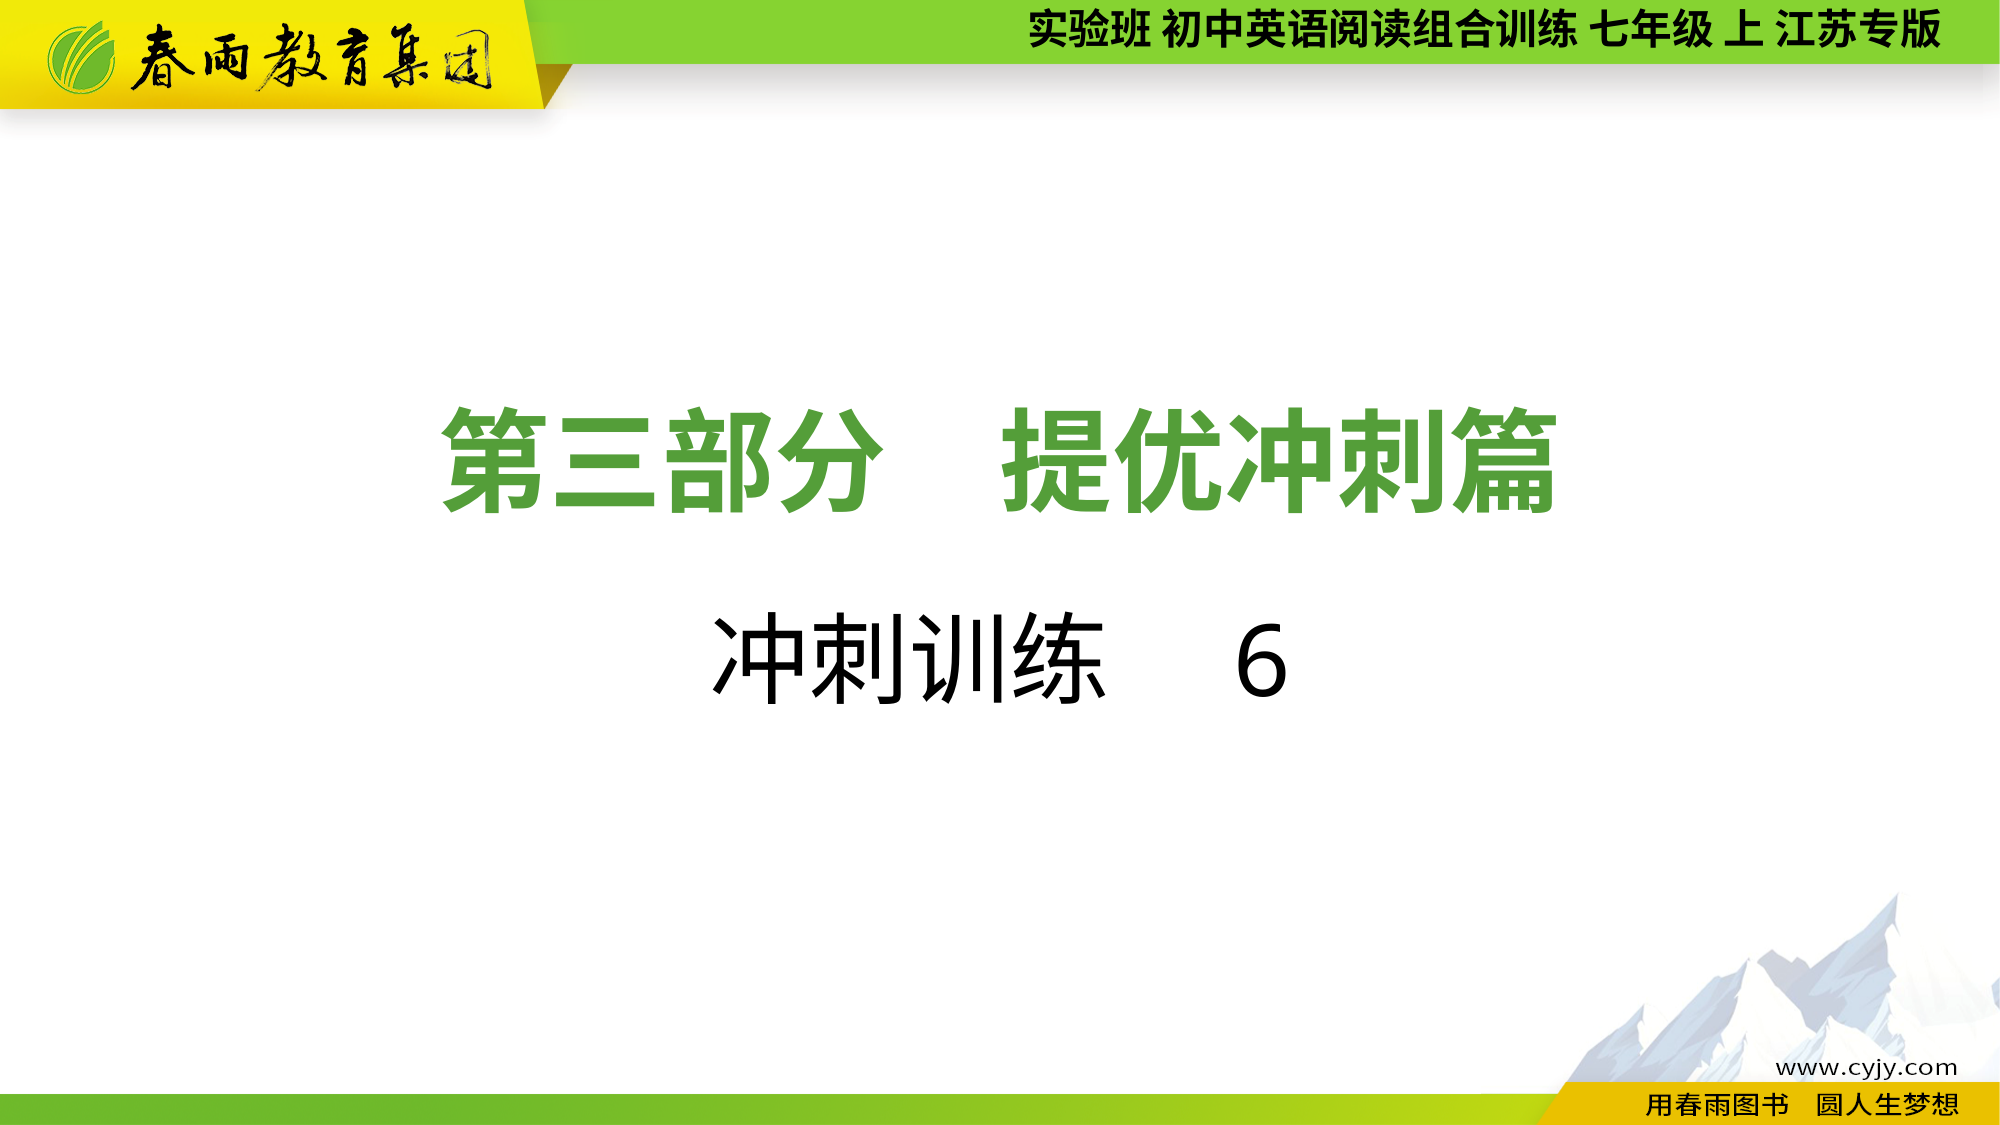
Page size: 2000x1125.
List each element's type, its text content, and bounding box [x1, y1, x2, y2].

text_box 冲刺训练 6 [54, 528, 1946, 724]
picture [0, 0, 2000, 1125]
text_box 第三部分 提优冲刺篇 [54, 316, 1946, 528]
